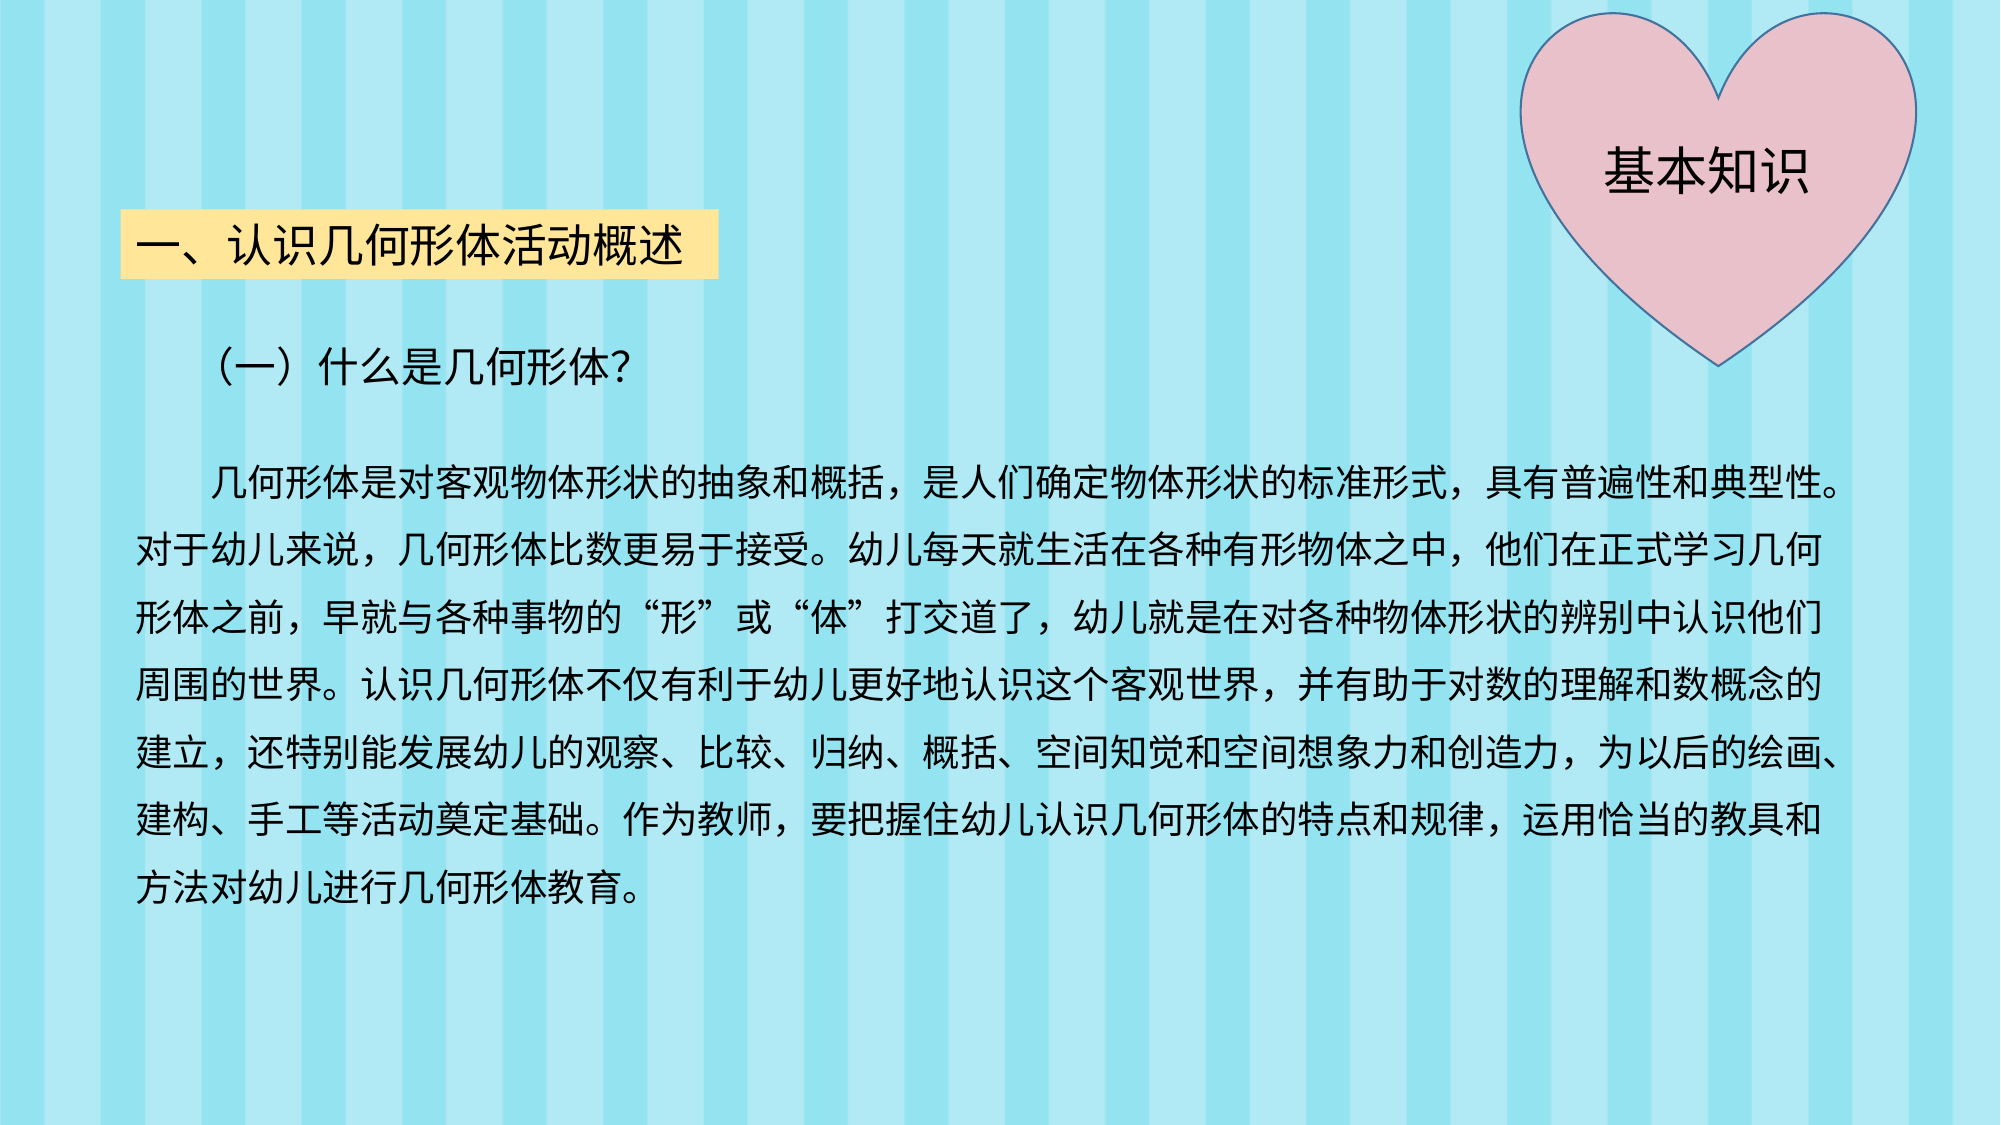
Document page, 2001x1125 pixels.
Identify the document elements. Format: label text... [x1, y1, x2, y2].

text_box 基本知识 [1588, 130, 1848, 209]
text_box [1519, 12, 1918, 368]
text_box （一）什么是几何形体？ [177, 333, 662, 428]
text_box 几何形体是对客观物体形状的抽象和概括，是人们确定物体形状的标准形式，具有普遍性和典型性。对于幼儿来说，几何形体比数更易于接受。幼儿每天就生活在各种有形物体之中，他们在正式学习几何形体之前，早就与各种事物的“形”或“体”打交道了，幼儿就是在对各种物体形状的辨别中认识他们周围的世界。认识几何形体不仅有利于幼儿更好地认识这个客观世界，并有助于对数的理解和数概念的建立，还特别能发展幼儿的观察、比较、归纳、概括、空间知觉和空间想象力和创造力，为以后的绘画、建构、手工等活动奠定基础。作为教师，要把握住幼儿认识几何形体的特点和规律，运用恰当的教具和方法对幼儿进行几何形体教育。 [120, 428, 1871, 916]
text_box 一、认识几何形体活动概述 [120, 209, 719, 279]
picture [0, 0, 2000, 1125]
